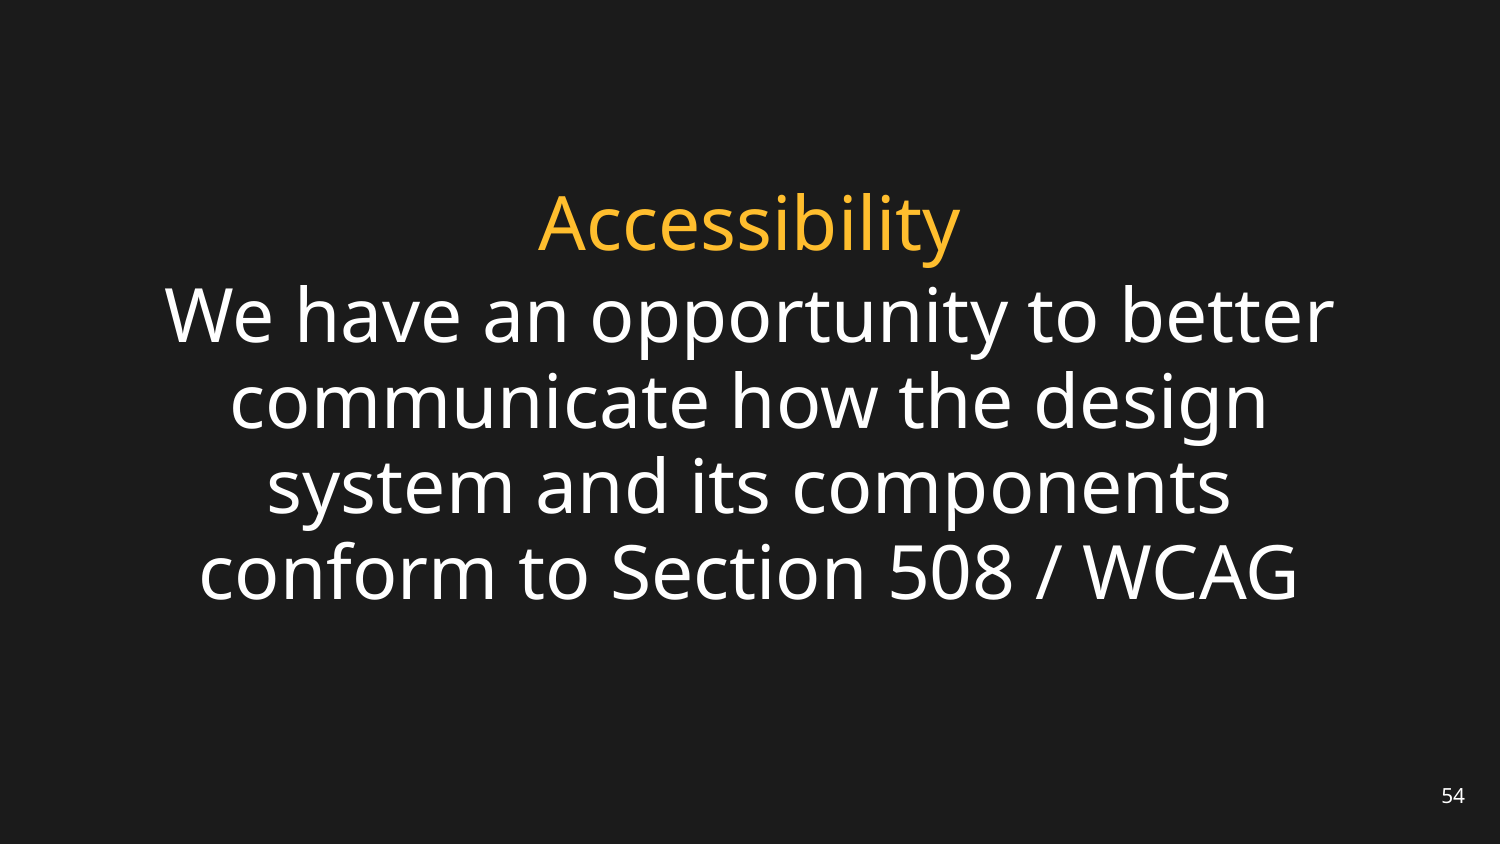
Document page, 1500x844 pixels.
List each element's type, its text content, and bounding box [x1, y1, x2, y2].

list We have an opportunity to better communicate how the design system and its components conform to Section 508 / WCAG [109, 259, 1391, 800]
title Accessibility [51, 160, 1449, 255]
slide_number 54 [1389, 764, 1480, 830]
